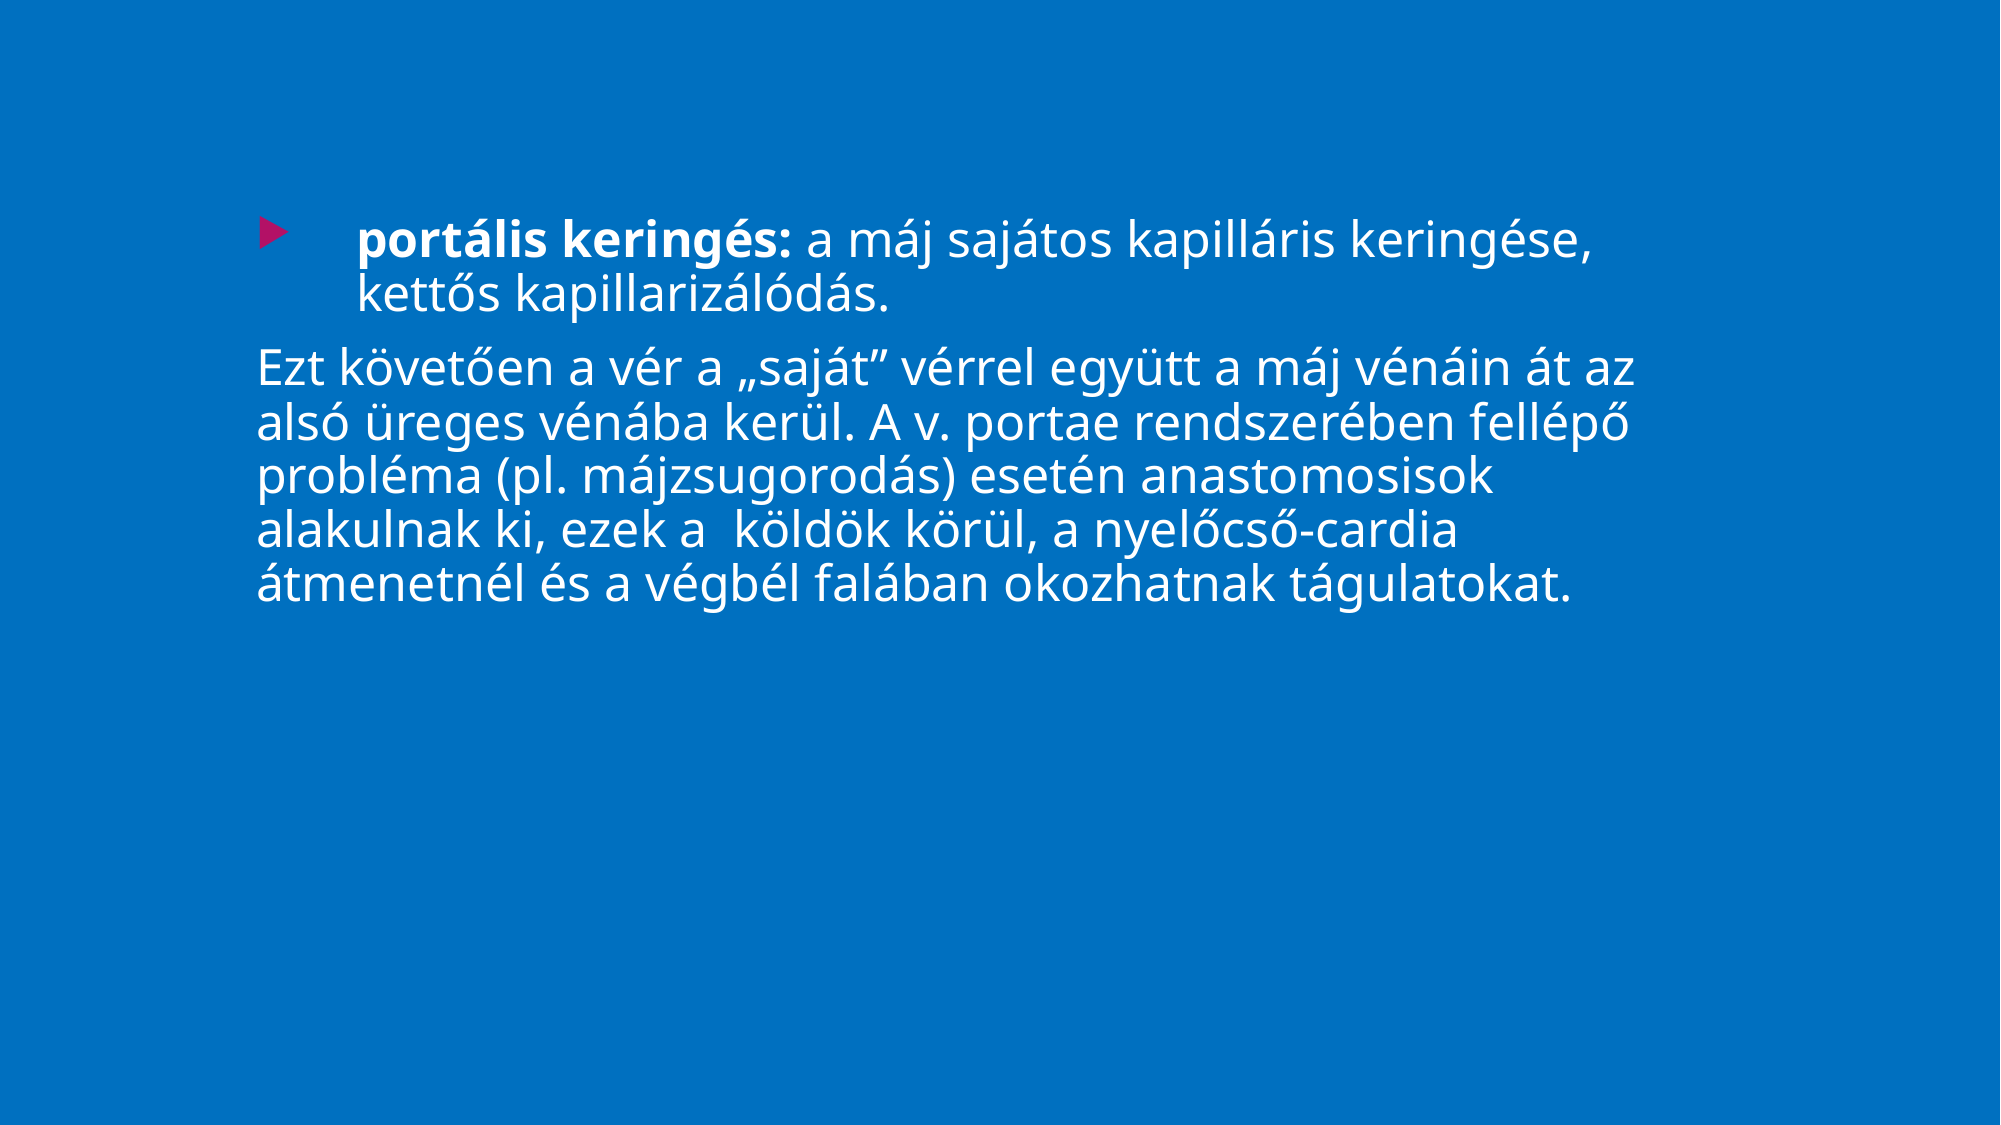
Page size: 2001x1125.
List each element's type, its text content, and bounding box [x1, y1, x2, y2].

list portális keringés: a máj sajátos kapilláris keringése, kettős kapillarizálódás. Ezt követően a vér a „saját” vérrel együtt a máj vénáin át az alsó üreges vénába kerül. A v. portae rendszerében fellépő probléma (pl. májzsugorodás) esetén anastomosisok alakulnak ki, ezek a köldök körül, a nyelőcső-cardia átmenetnél és a végbél falában okozhatnak tágulatokat. [241, 115, 1675, 1125]
